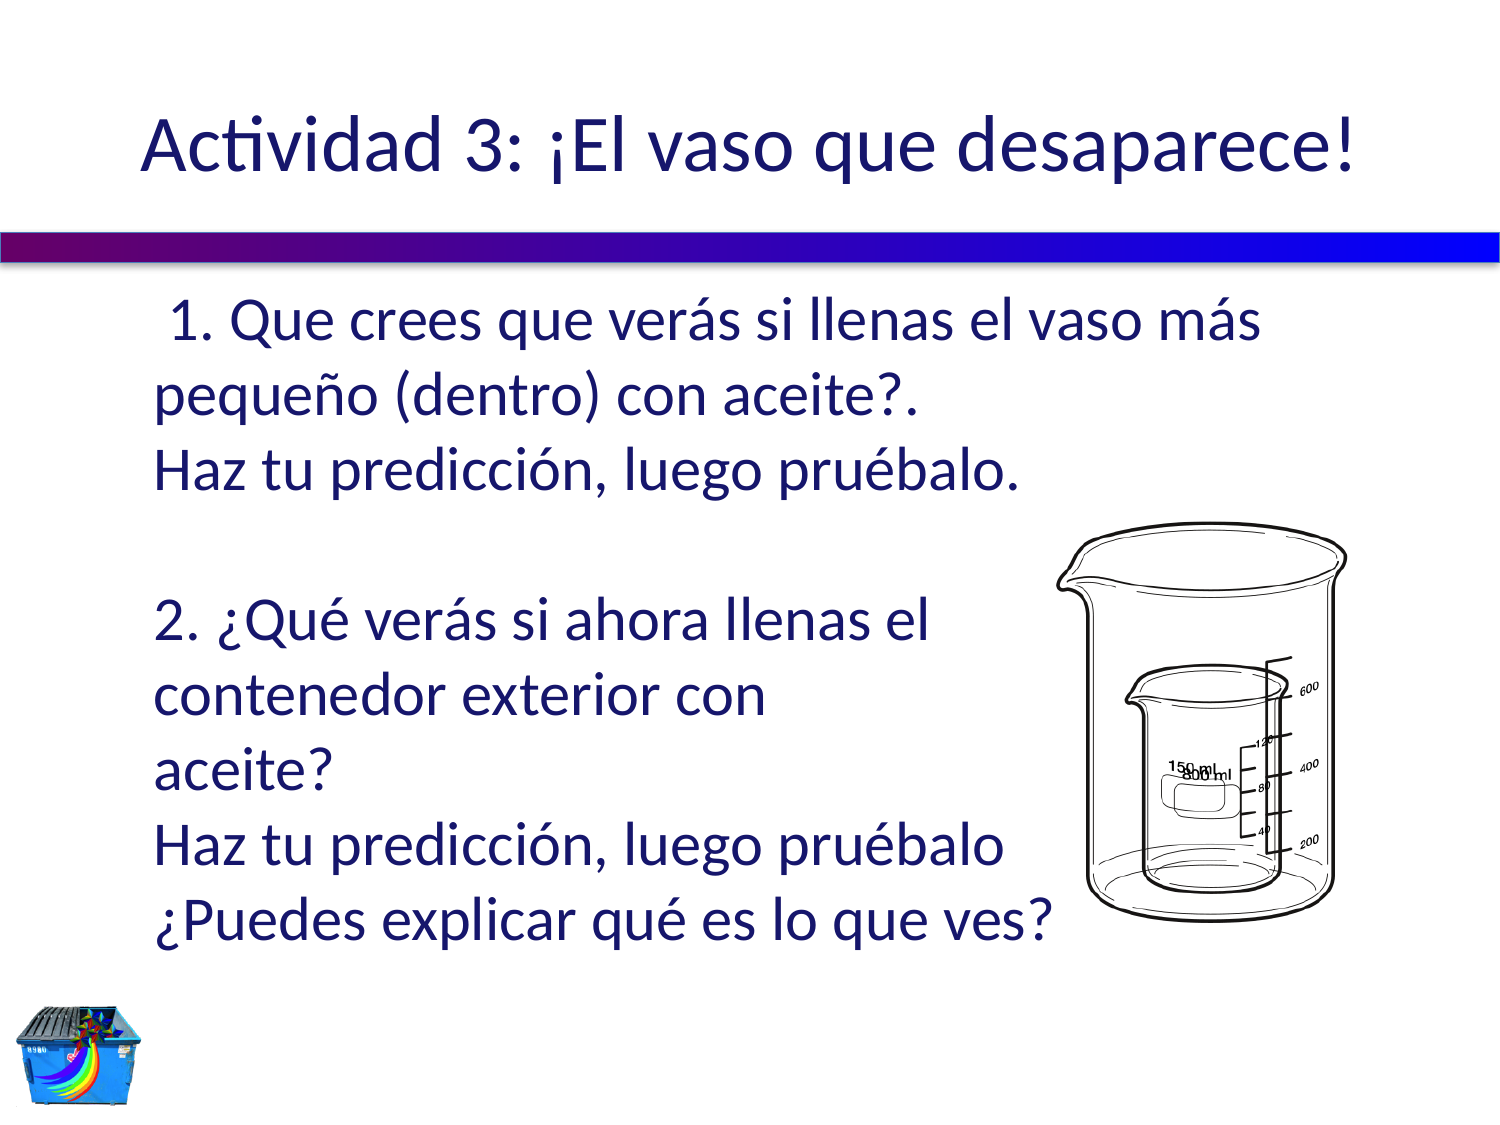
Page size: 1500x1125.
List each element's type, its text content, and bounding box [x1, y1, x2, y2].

picture [1036, 505, 1383, 941]
title Actividad 3: ¡El vaso que desaparece! [75, 45, 1425, 233]
text_box 1. Que crees que verás si llenas el vaso más pequeño (dentro) con aceite?. Haz tu predicción, luego pruébalo. 2. ¿Qué verás si ahora llenas el contenedor exterior con aceite? Haz tu predicción, luego pruébalo ¿Puedes explicar qué es lo que ves? [138, 270, 1363, 960]
picture [14, 1004, 143, 1107]
